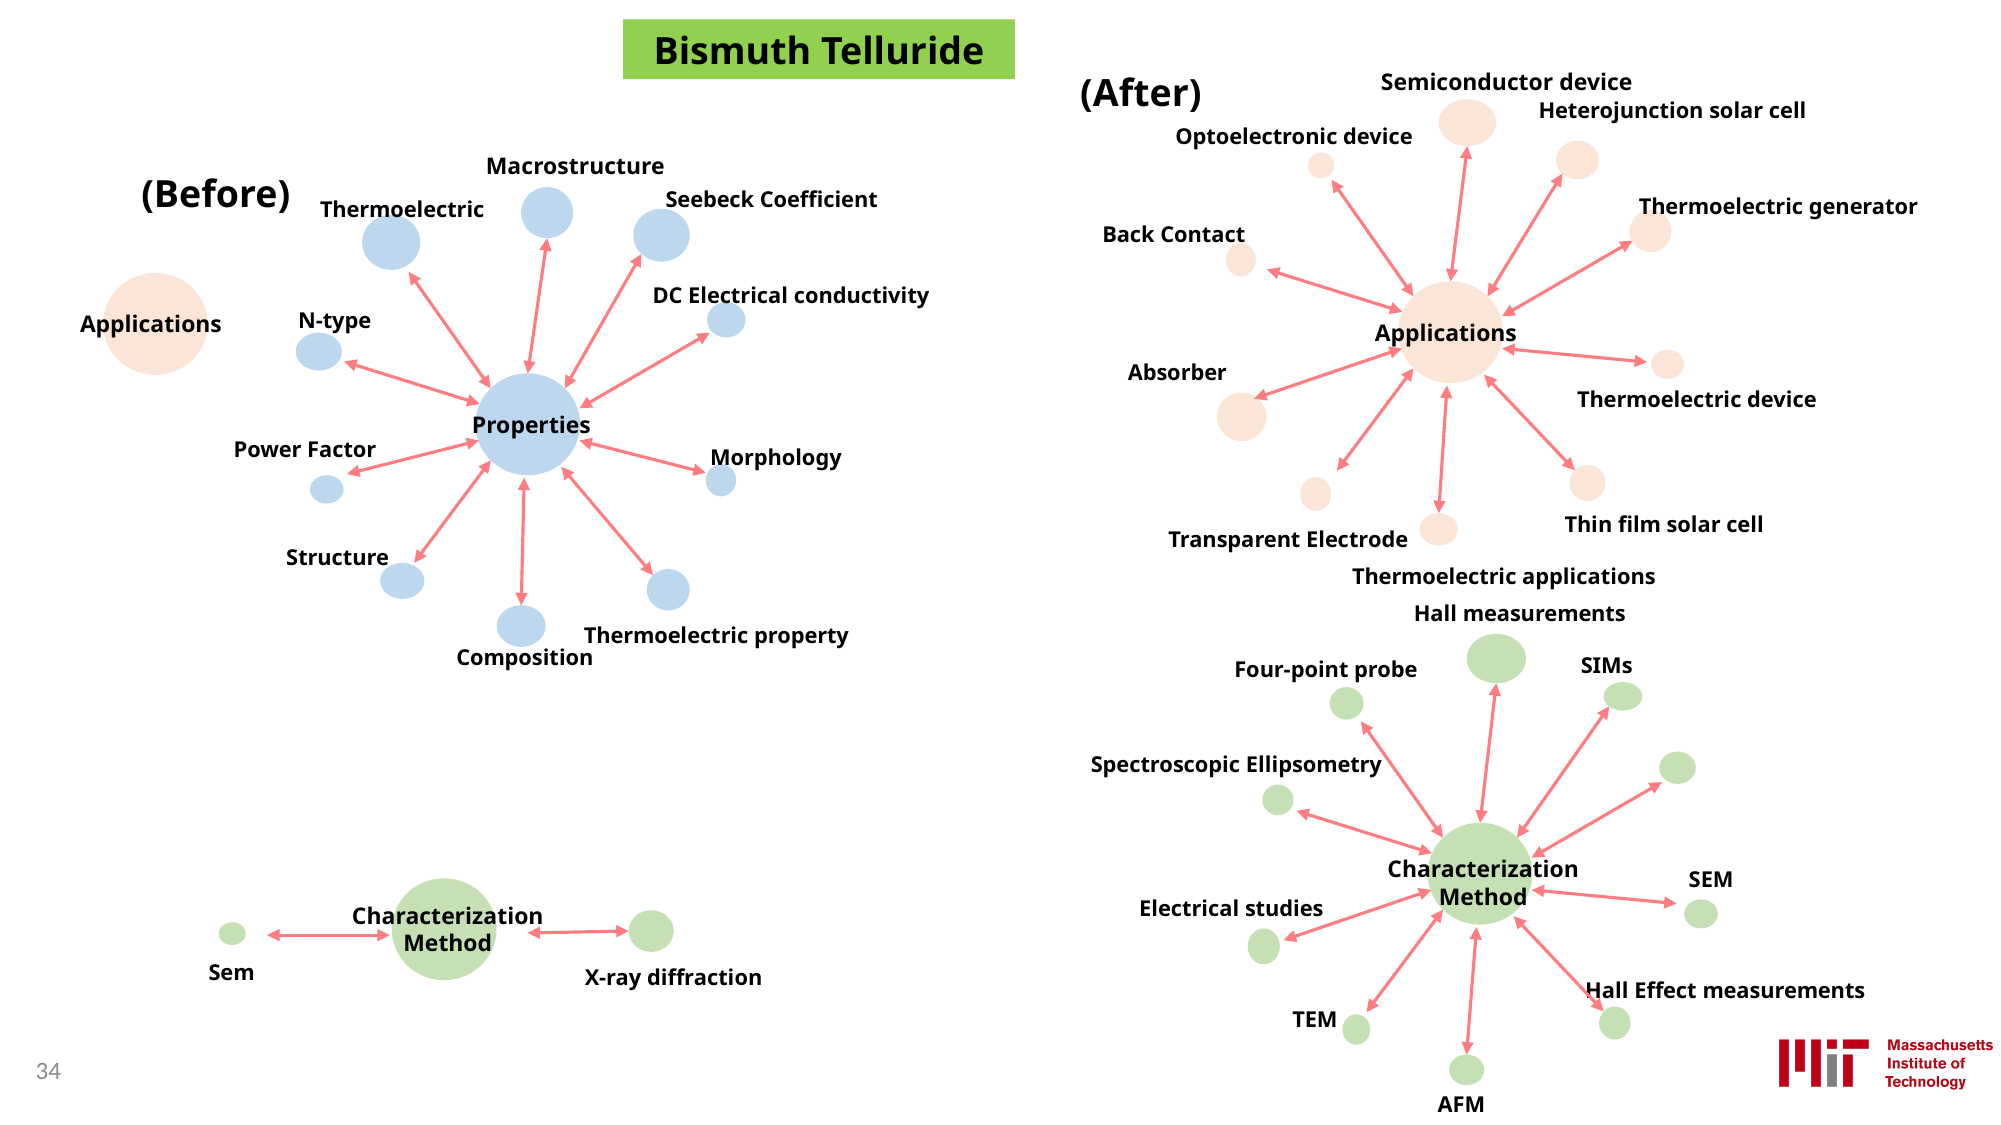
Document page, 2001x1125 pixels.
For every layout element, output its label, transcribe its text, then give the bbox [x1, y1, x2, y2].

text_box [1086, 592, 1871, 1125]
text_box Bismuth Telluride [623, 19, 1015, 80]
picture [1778, 1004, 1994, 1125]
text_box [1089, 60, 1922, 597]
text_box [71, 272, 231, 375]
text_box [221, 144, 939, 678]
text_box (After) [1065, 61, 1089, 122]
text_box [194, 878, 772, 998]
text_box (Before) [126, 162, 221, 223]
slide_number 34 [20, 1039, 471, 1100]
